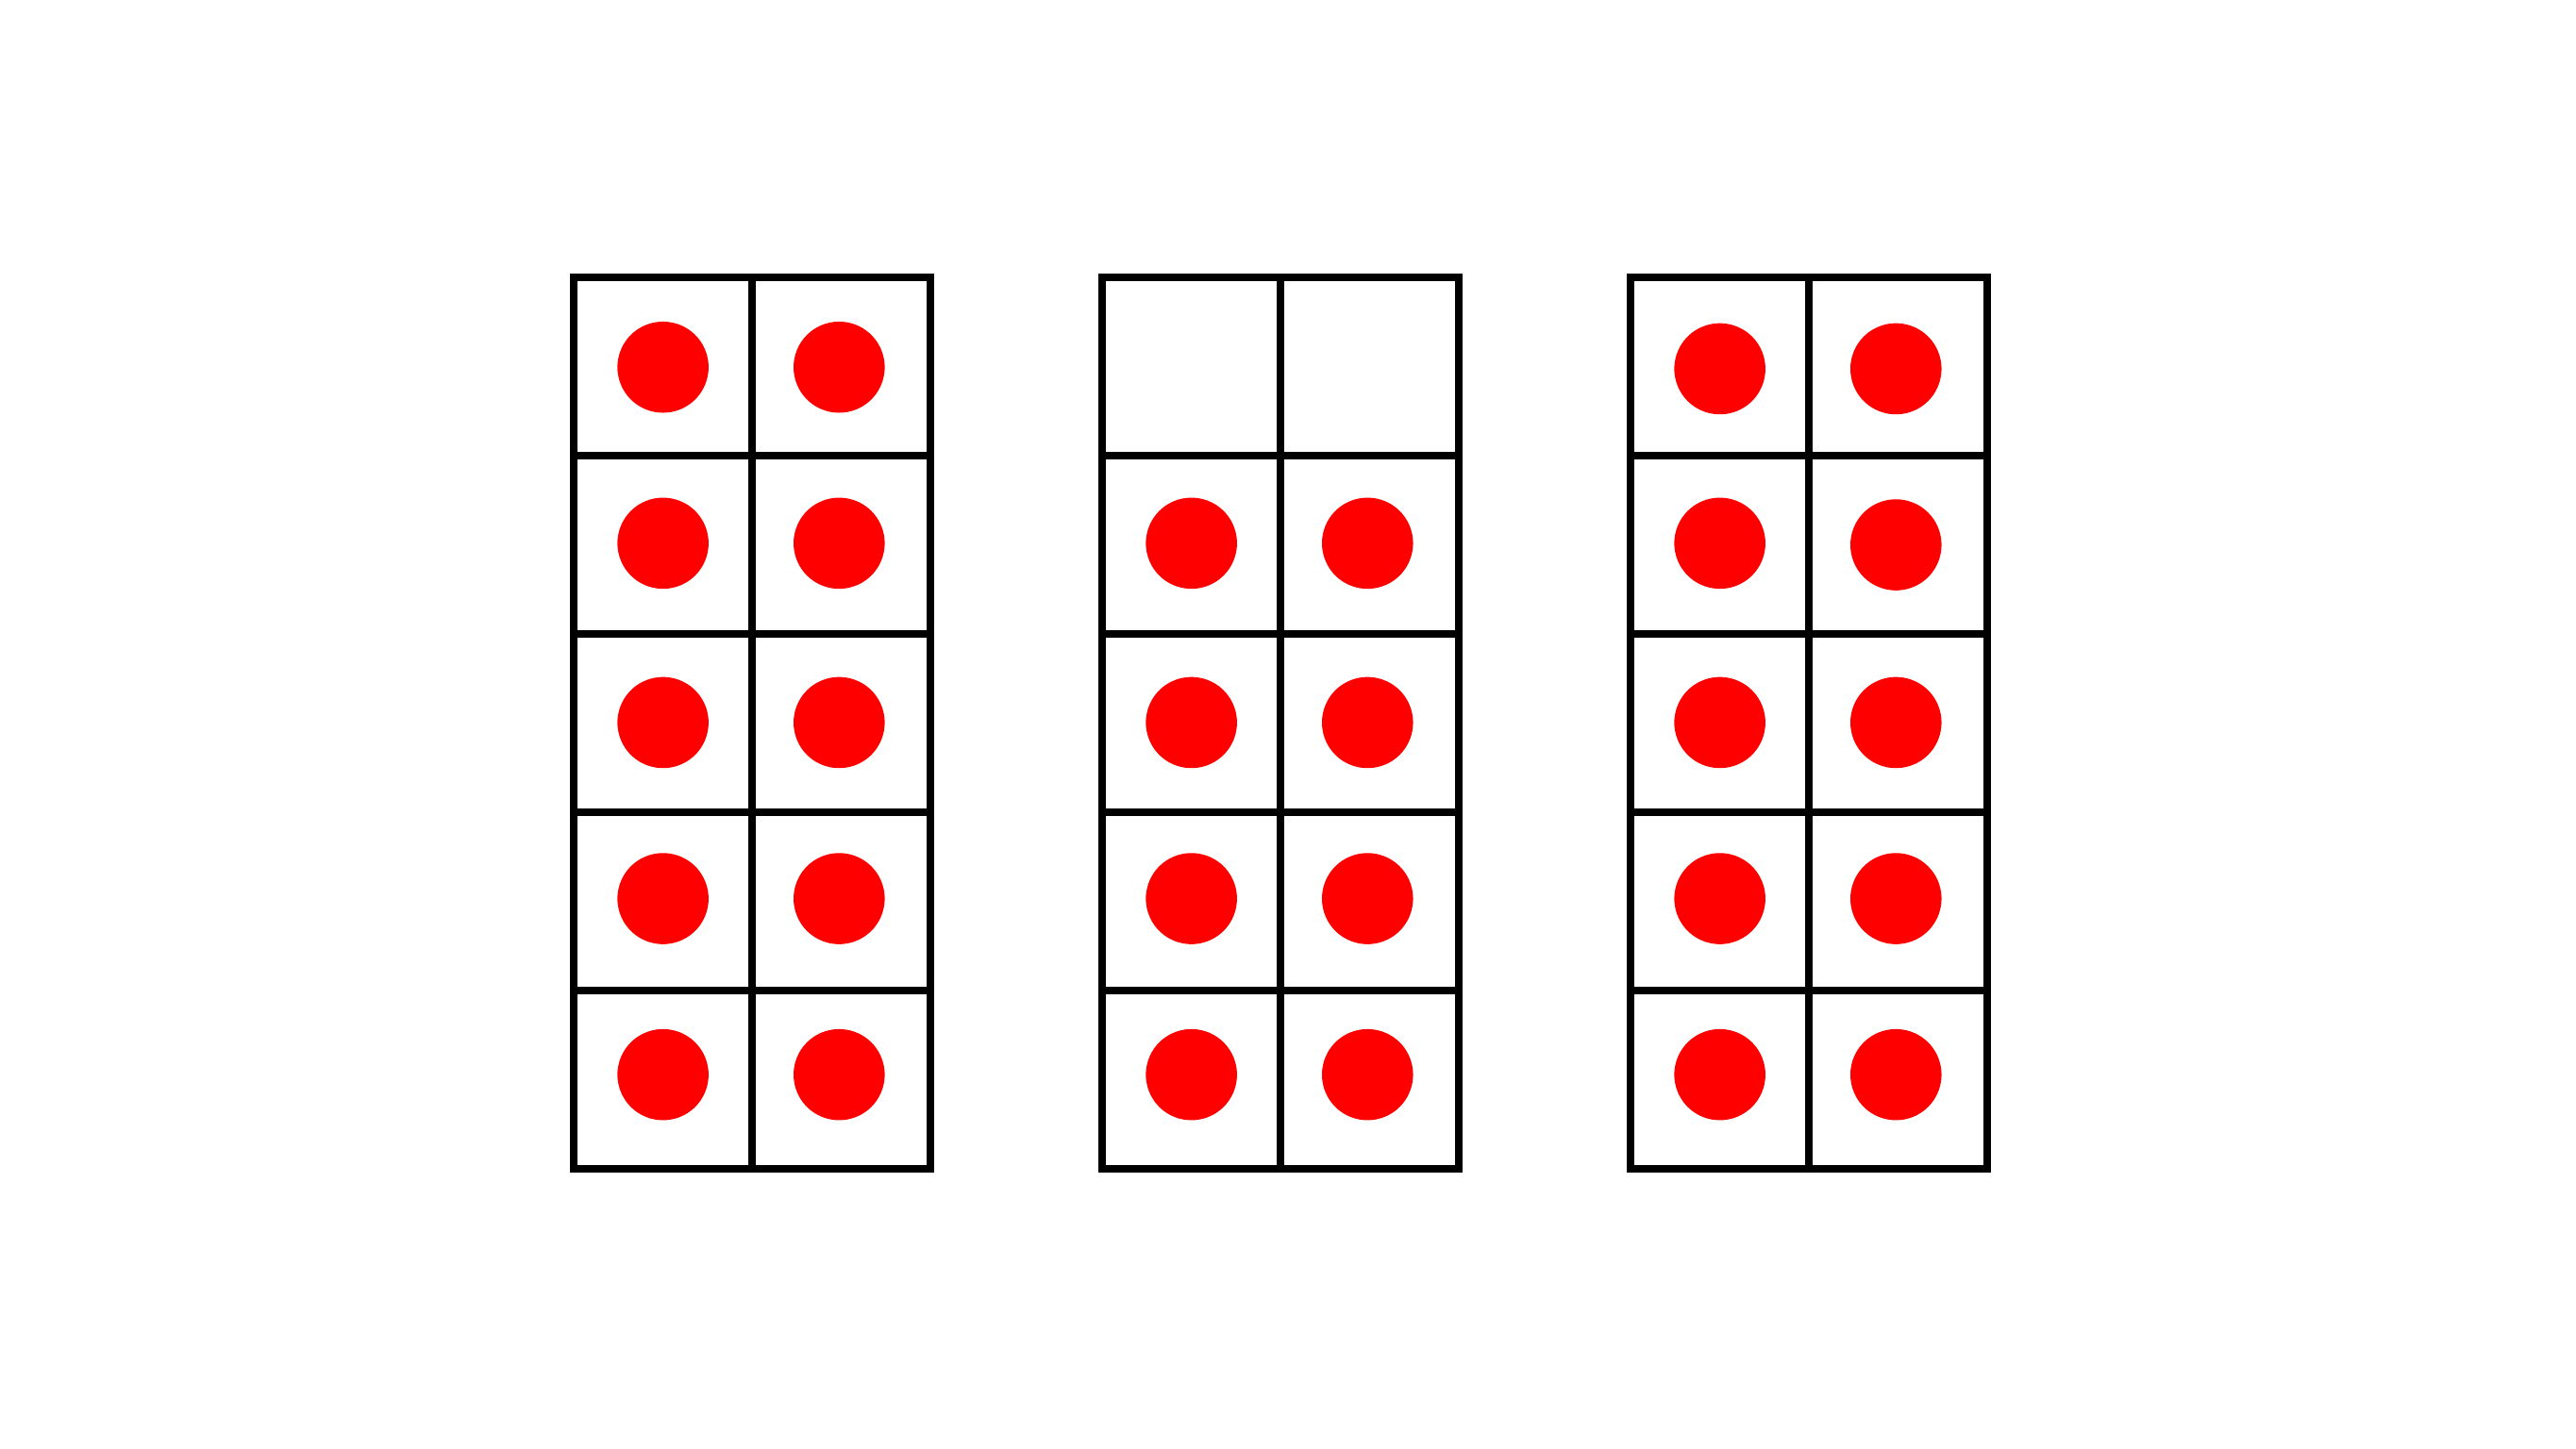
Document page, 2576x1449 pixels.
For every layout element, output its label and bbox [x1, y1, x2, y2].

table_cell [577, 994, 748, 1165]
table_cell [577, 816, 748, 987]
text_box [618, 854, 708, 943]
text_box [1323, 677, 1413, 768]
table_cell [1106, 459, 1277, 630]
table_cell [1284, 638, 1455, 808]
text_box [1851, 1029, 1941, 1120]
table_header [756, 281, 927, 452]
table_header [1813, 281, 1983, 452]
text_box [618, 498, 708, 589]
table_cell [1284, 816, 1455, 987]
table_cell [1106, 994, 1277, 1165]
table_cell [1634, 816, 1805, 987]
table_cell [1634, 994, 1805, 1165]
table_cell [756, 638, 927, 808]
text_box [1323, 498, 1413, 589]
text_box [1146, 854, 1236, 943]
text_box [618, 322, 708, 412]
text_box [795, 1029, 884, 1120]
table_header [1106, 281, 1277, 452]
table_cell [1813, 459, 1983, 630]
text_box [795, 854, 884, 943]
text_box [1146, 498, 1236, 589]
table_cell [1634, 459, 1805, 630]
text_box [1146, 1029, 1236, 1120]
table_cell [1106, 816, 1277, 987]
table_header [1284, 281, 1455, 452]
text_box [618, 1029, 708, 1120]
table_cell [577, 459, 748, 630]
table_cell [1813, 816, 1983, 987]
text_box [1851, 677, 1941, 768]
text_box [618, 677, 708, 768]
text_box [795, 677, 884, 768]
text_box [1675, 854, 1765, 943]
text_box [795, 498, 884, 589]
table_cell [756, 816, 927, 987]
table_header [1634, 281, 1805, 452]
table_cell [756, 994, 927, 1165]
table_cell [1634, 638, 1805, 808]
table_header [577, 281, 748, 452]
text_box [1323, 854, 1413, 943]
table_cell [1813, 994, 1983, 1165]
table_cell [577, 638, 748, 808]
text_box [1323, 1029, 1413, 1120]
text_box [1675, 1029, 1765, 1120]
table_cell [1284, 459, 1455, 630]
table_cell [756, 459, 927, 630]
table_cell [1106, 638, 1277, 808]
text_box [1675, 677, 1765, 768]
table_cell [1284, 994, 1455, 1165]
text_box [1675, 498, 1765, 589]
table_cell [1813, 638, 1983, 808]
text_box [1146, 677, 1236, 768]
text_box [1851, 854, 1941, 943]
text_box [1851, 324, 1941, 414]
text_box [795, 322, 884, 412]
text_box [1851, 500, 1941, 590]
text_box [1675, 324, 1765, 414]
